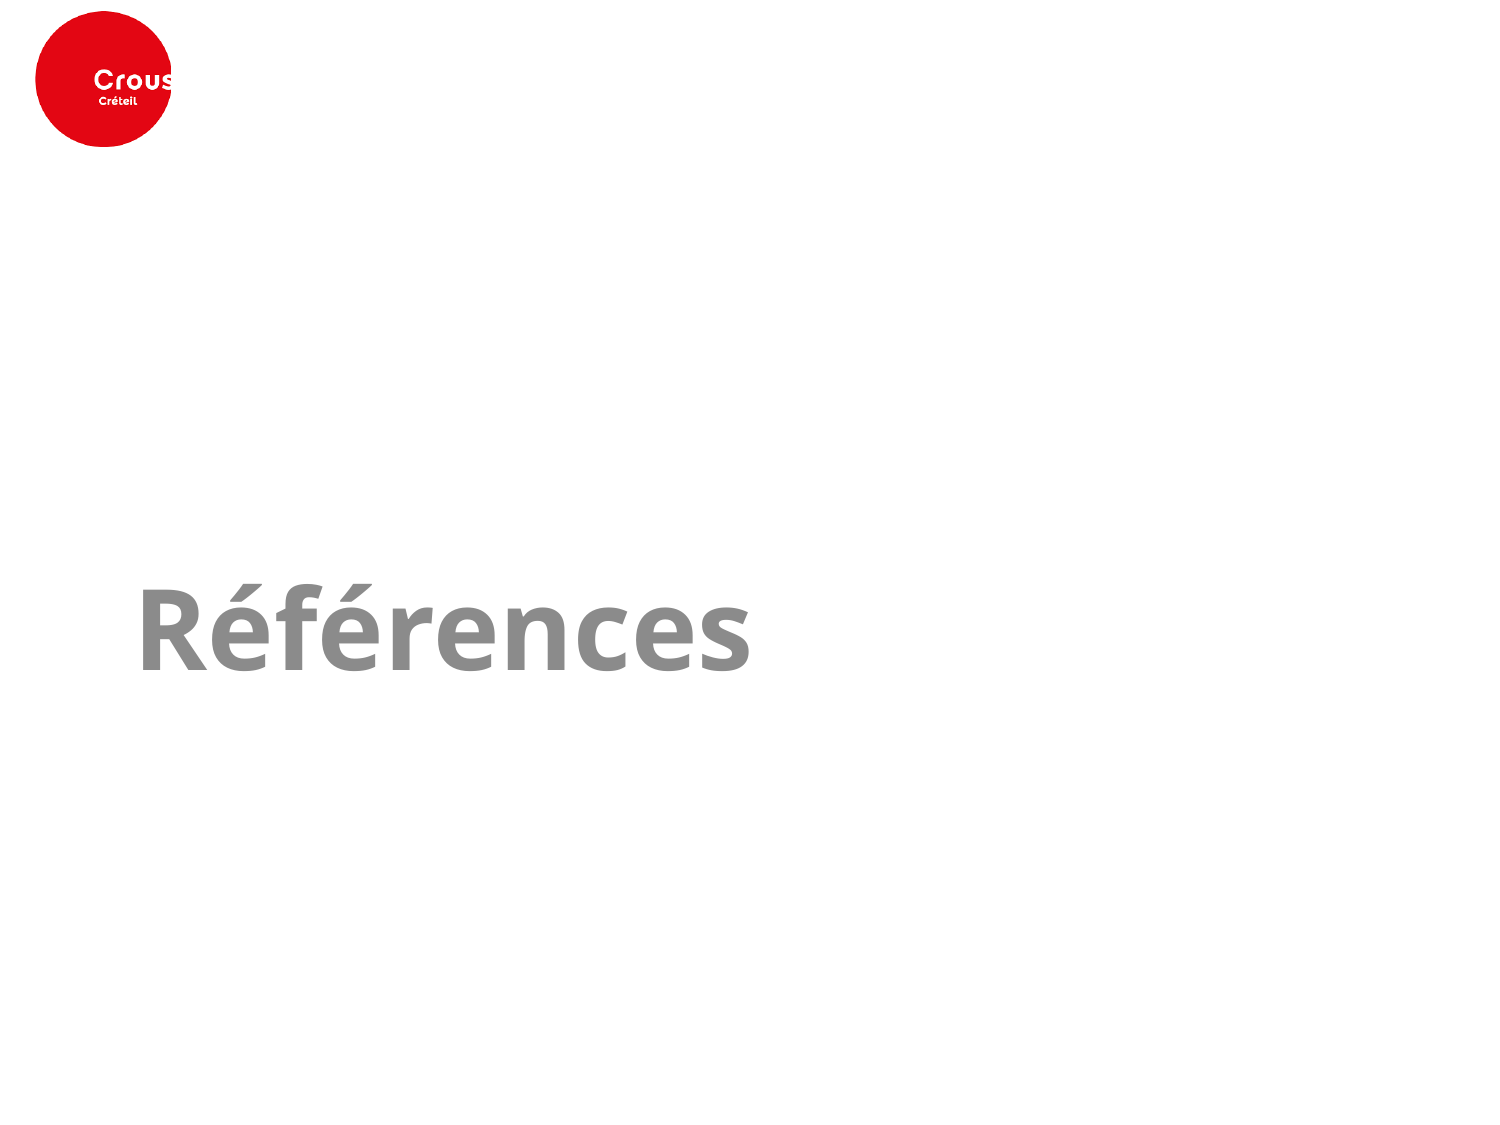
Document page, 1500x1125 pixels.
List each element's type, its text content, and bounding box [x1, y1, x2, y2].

text_box Références [118, 619, 1119, 701]
